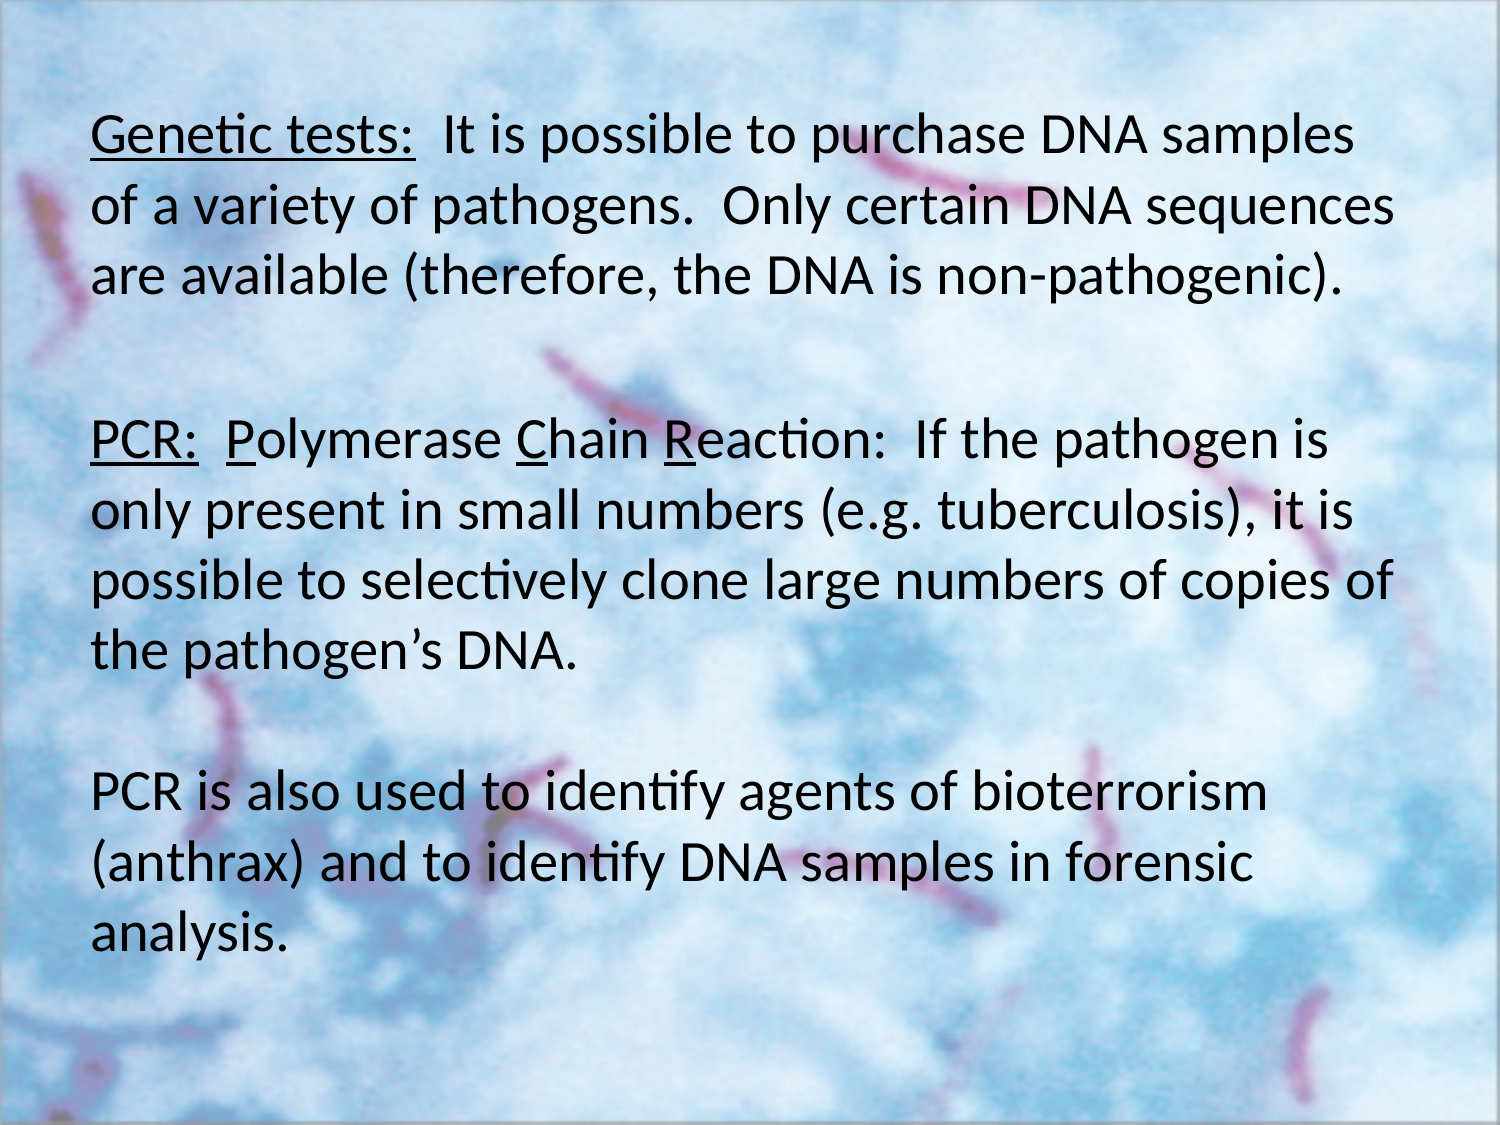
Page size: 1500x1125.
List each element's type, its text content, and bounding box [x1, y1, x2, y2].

list Genetic tests: It is possible to purchase DNA samples of a variety of pathogens. Only certain DNA sequences are available (therefore, the DNA is non-pathogenic). PCR: Polymerase Chain Reaction: If the pathogen is only present in small numbers (e.g. tuberculosis), it is possible to selectively clone large numbers of copies of the pathogen’s DNA. PCR is also used to identify agents of bioterrorism (anthrax) and to identify DNA samples in forensic analysis. [75, 87, 1425, 1005]
